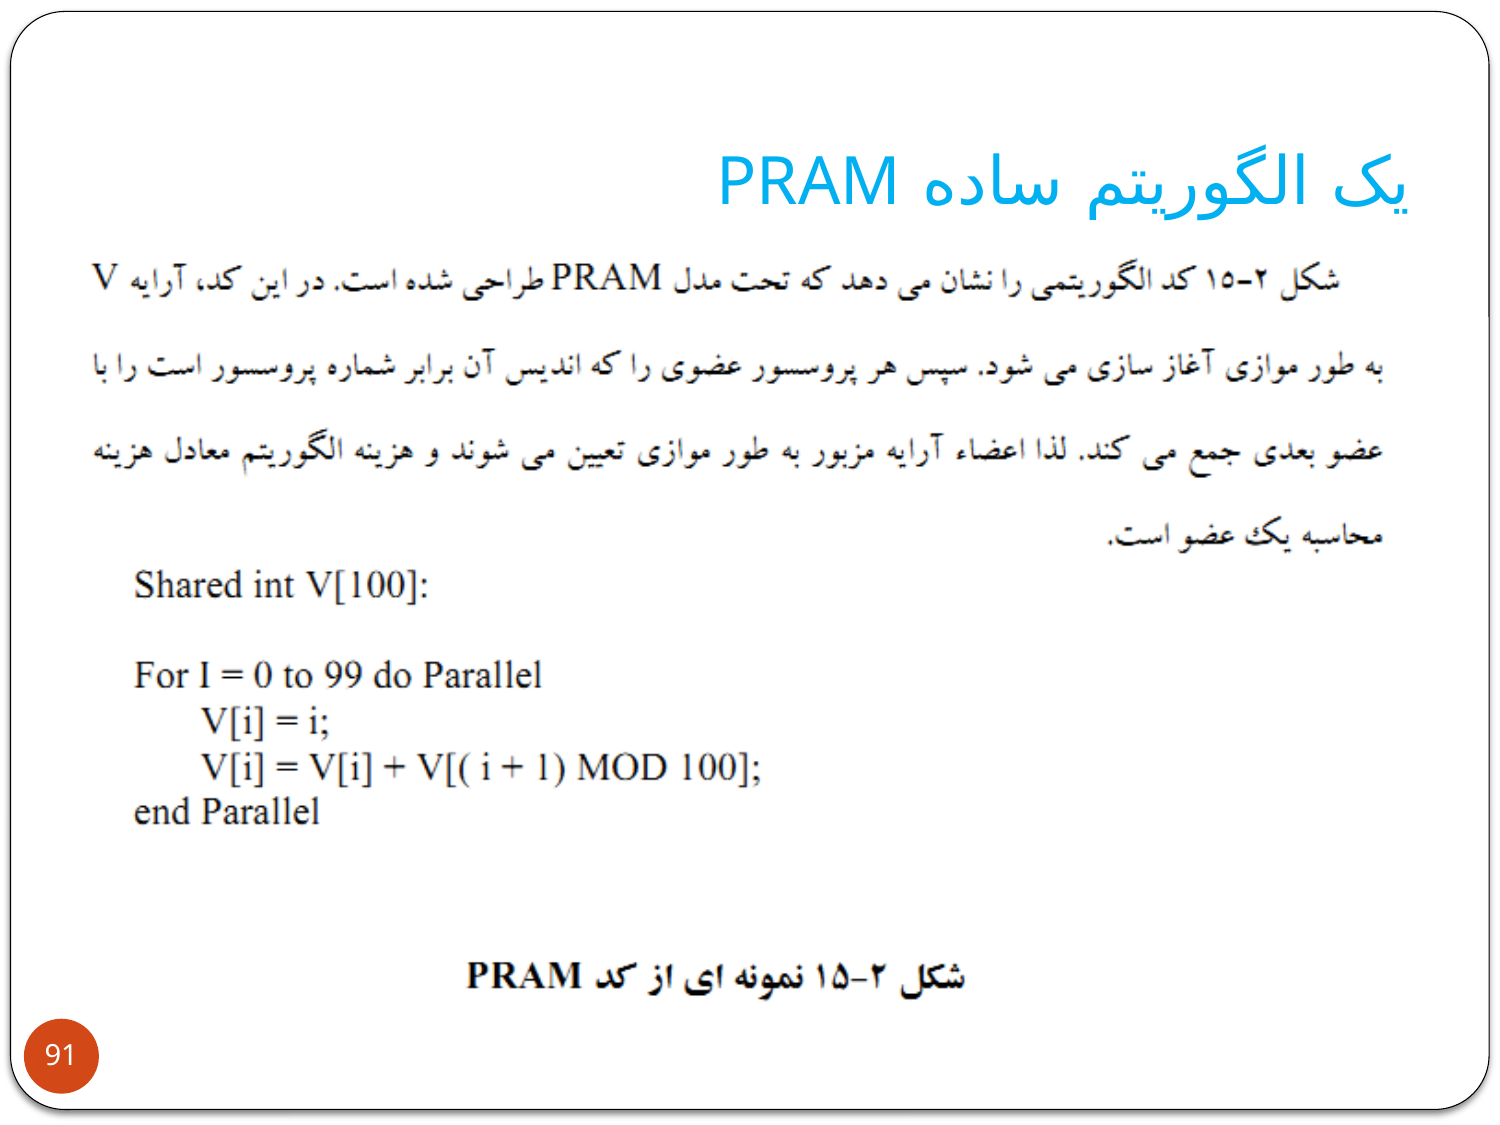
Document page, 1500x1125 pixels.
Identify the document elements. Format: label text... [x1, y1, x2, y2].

slide_number 91 [23, 1018, 99, 1094]
title یک الگوریتم ساده PRAM [150, 45, 1425, 233]
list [74, 242, 1438, 1019]
